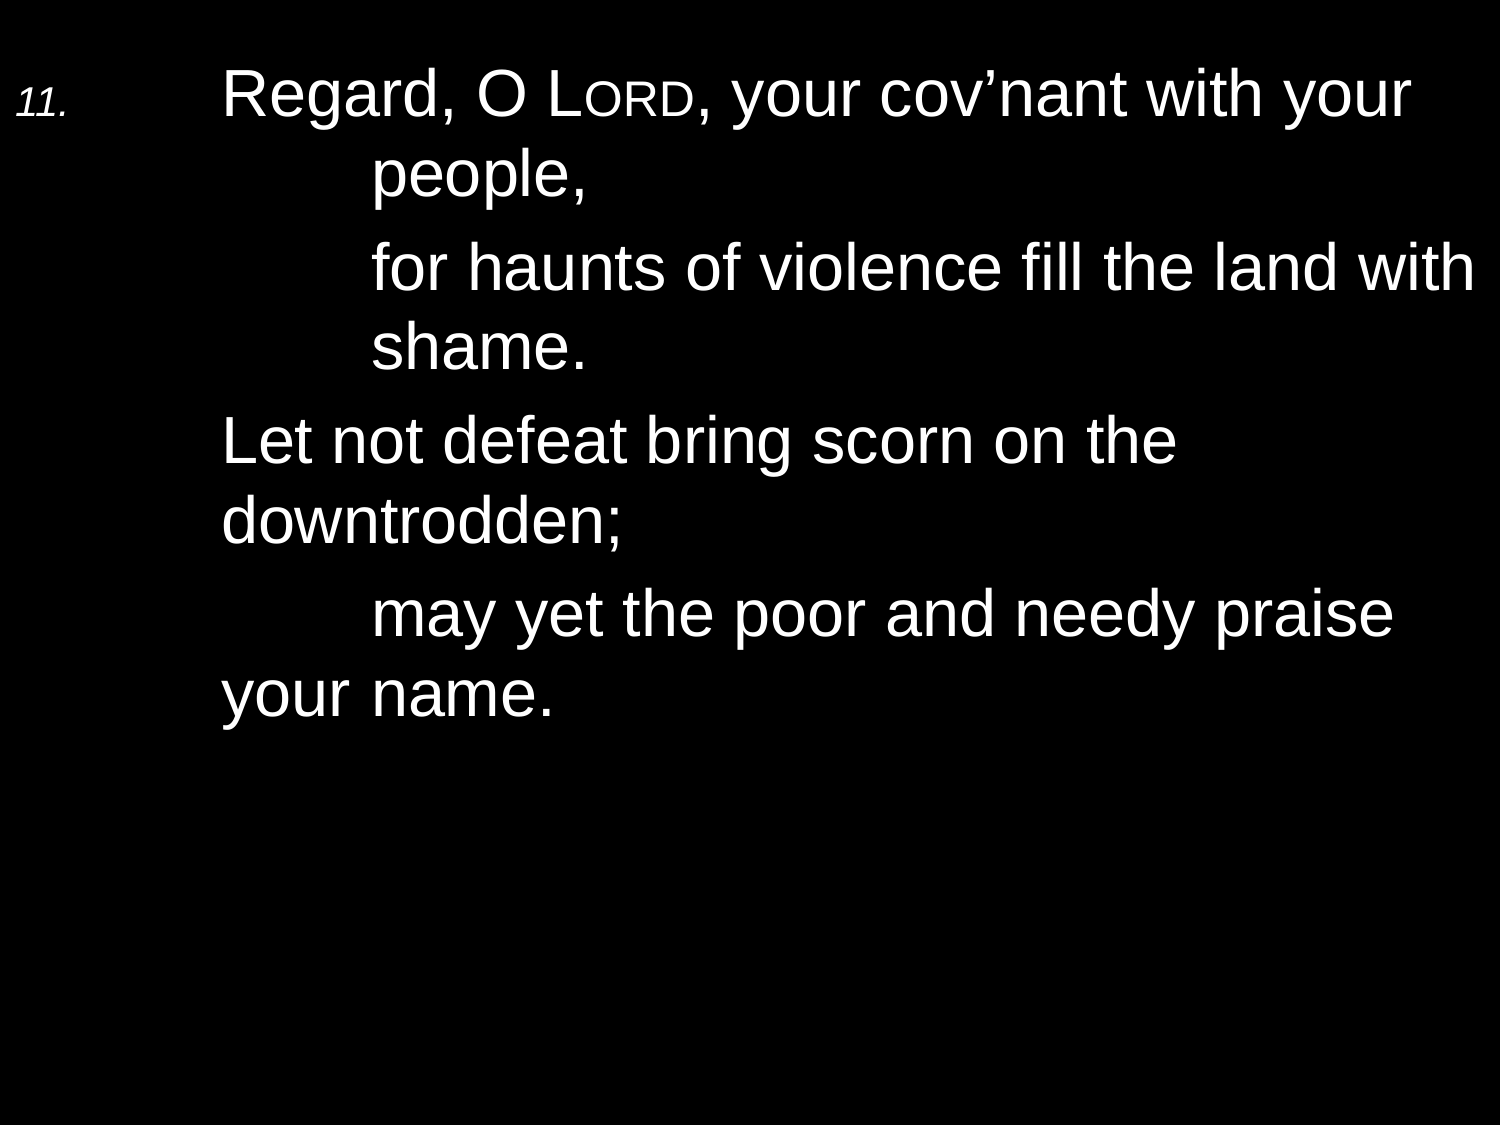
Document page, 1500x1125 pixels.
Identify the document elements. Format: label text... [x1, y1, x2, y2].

list 11. Regard, O Lord, your cov’nant with your people, for haunts of violence fill the land with shame. Let not defeat bring scorn on the downtrodden; may yet the poor and needy praise your name. [0, 42, 1500, 1047]
